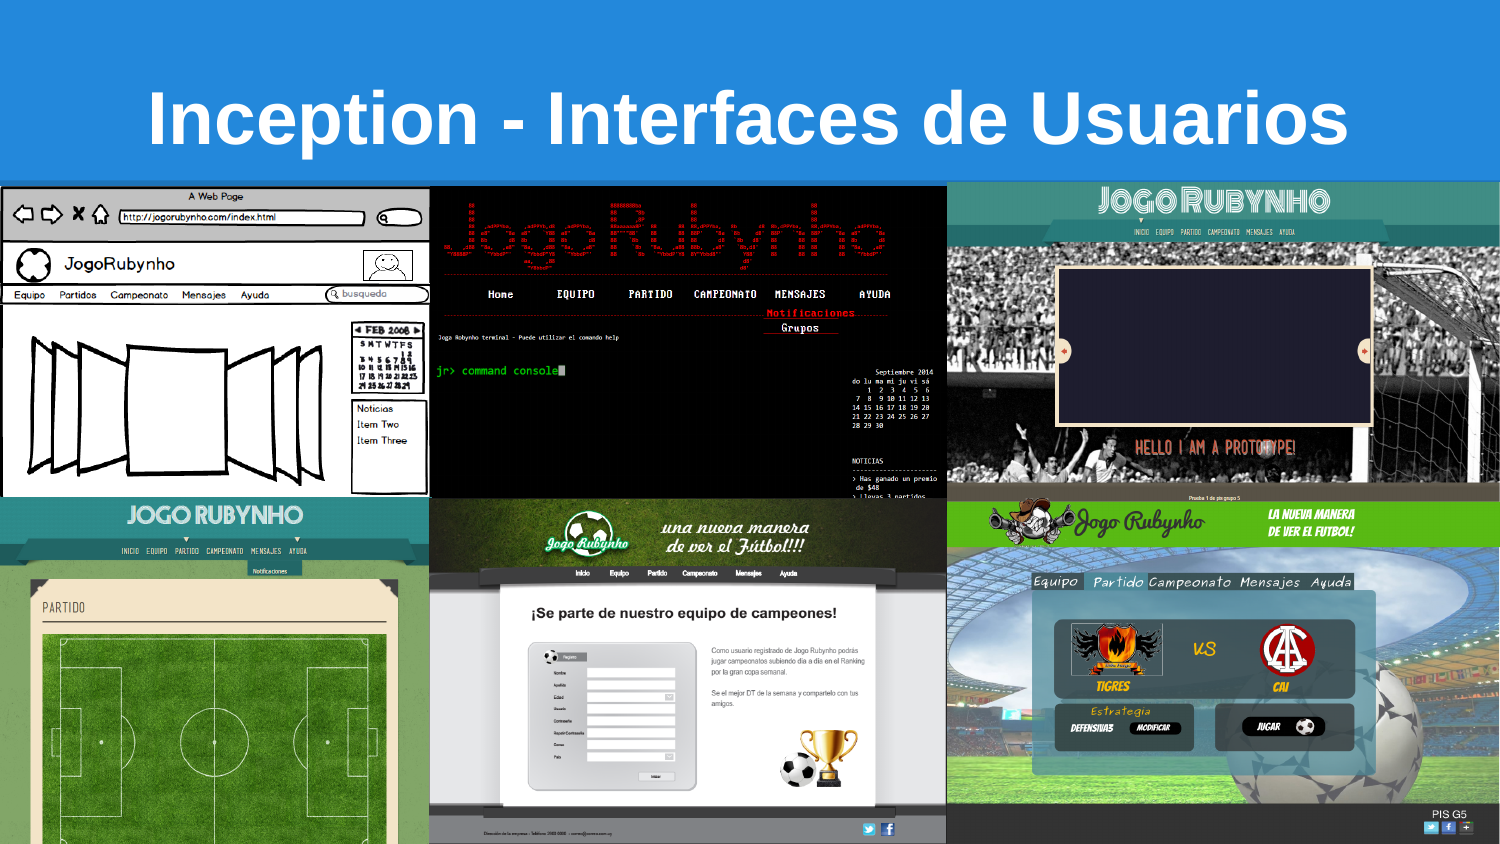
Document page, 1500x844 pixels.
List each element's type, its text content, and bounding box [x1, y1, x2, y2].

picture [0, 182, 1500, 844]
title Inception - Interfaces de Usuarios [75, 33, 1425, 175]
